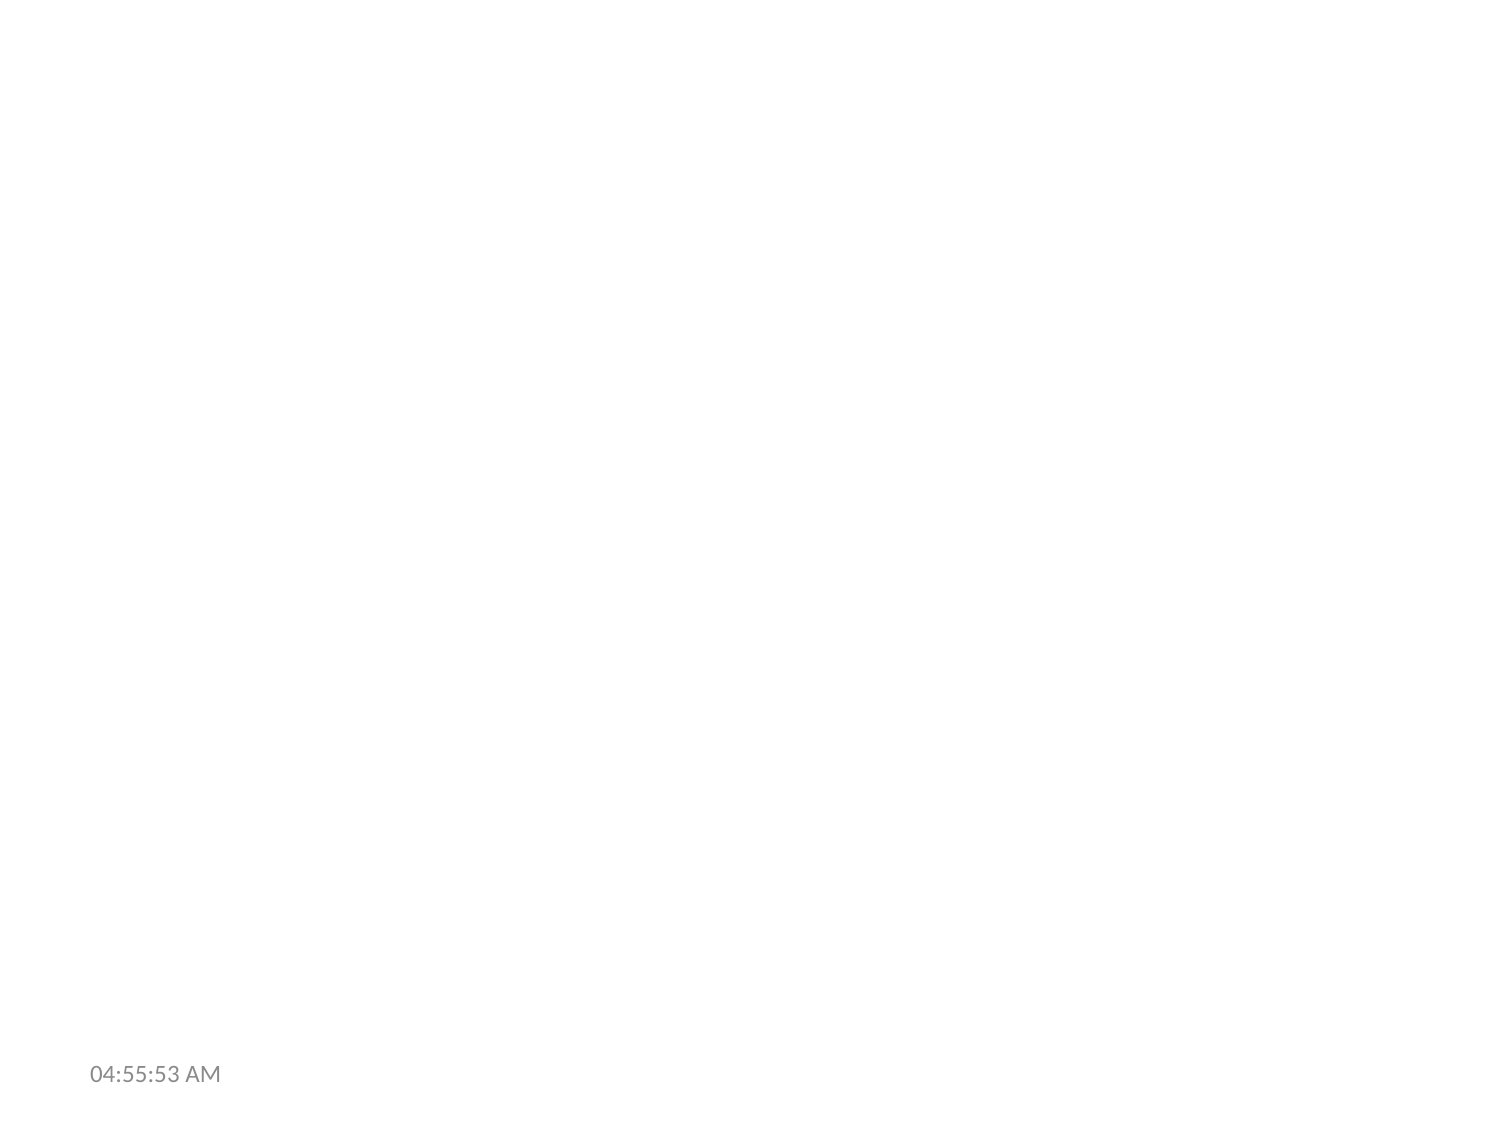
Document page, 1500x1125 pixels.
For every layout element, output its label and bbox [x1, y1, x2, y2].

slide_number [75, 1042, 425, 1103]
